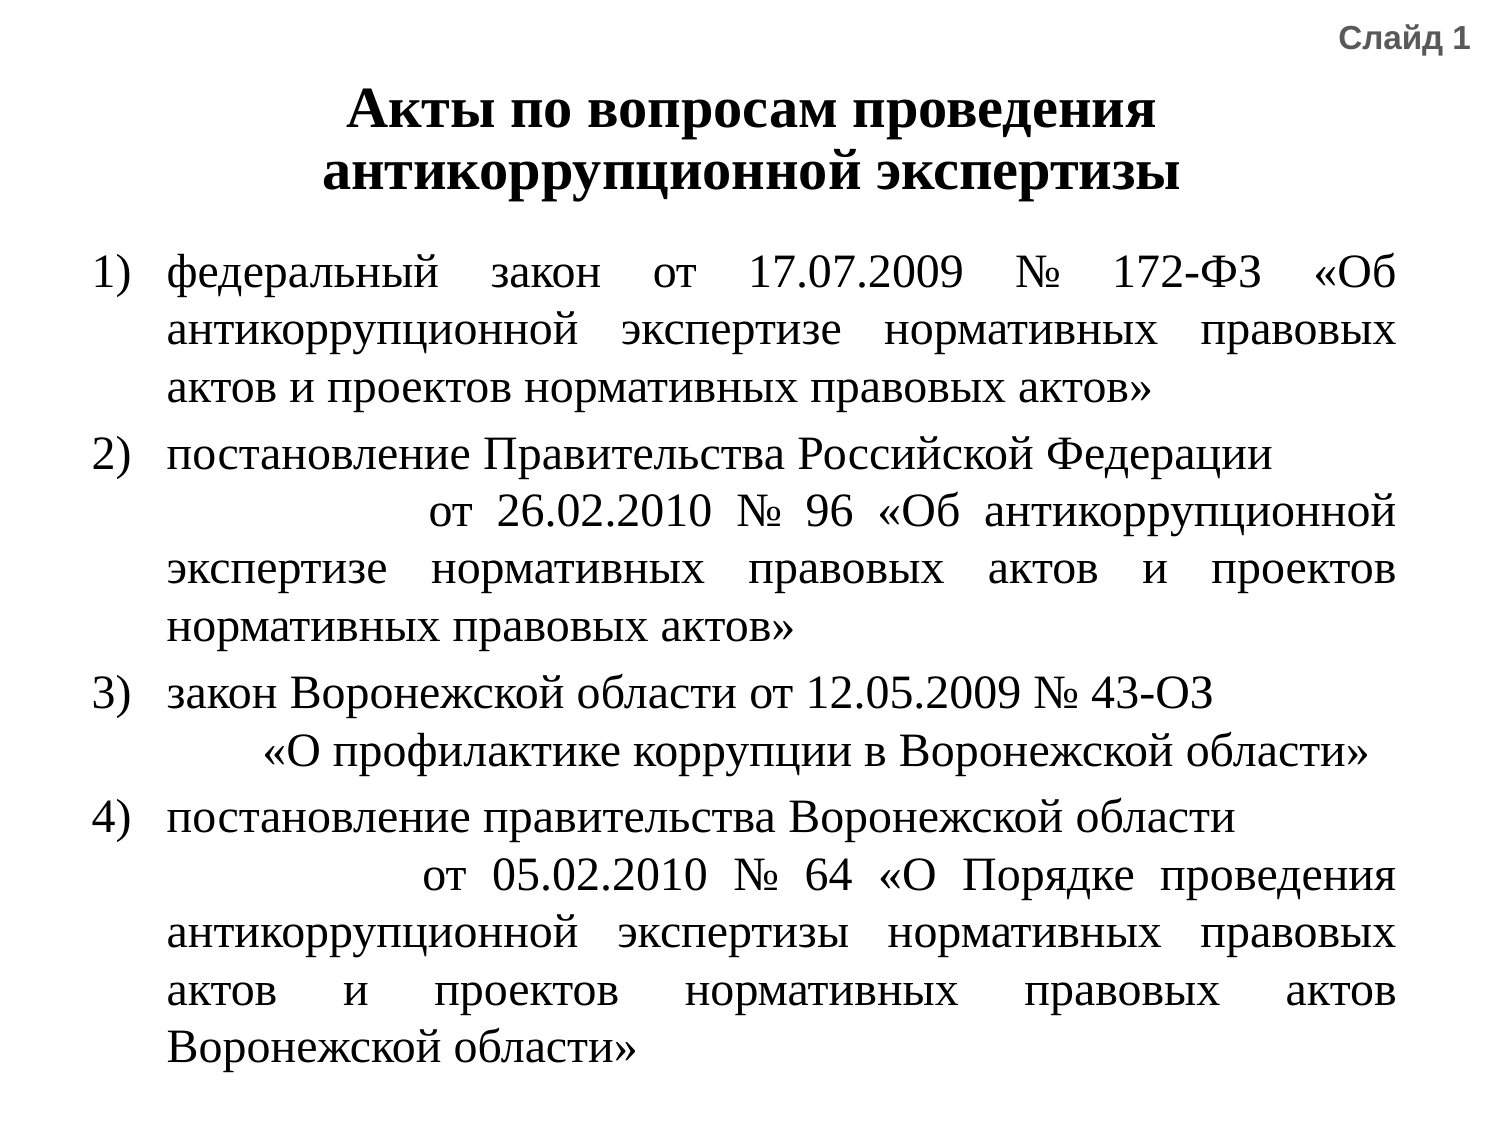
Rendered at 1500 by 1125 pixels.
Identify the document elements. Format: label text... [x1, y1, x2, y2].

title Акты по вопросам проведения антикоррупционной экспертизы [76, 64, 1427, 215]
list федеральный закон от 17.07.2009 № 172-ФЗ «Об антикоррупционной экспертизе нормативных правовых актов и проектов нормативных правовых актов» постановление Правительства Российской Федерации от 26.02.2010 № 96 «Об антикоррупционной экспертизе нормативных правовых актов и проектов нормативных правовых актов» закон Воронежской области от 12.05.2009 № 43-ОЗ «О профилактике коррупции в Воронежской области» постановление правительства Воронежской области от 05.02.2010 № 64 «О Порядке проведения антикоррупционной экспертизы нормативных правовых актов и проектов нормативных правовых актов Воронежской области» [76, 231, 1414, 1094]
text_box Слайд 1 [1288, 9, 1486, 64]
